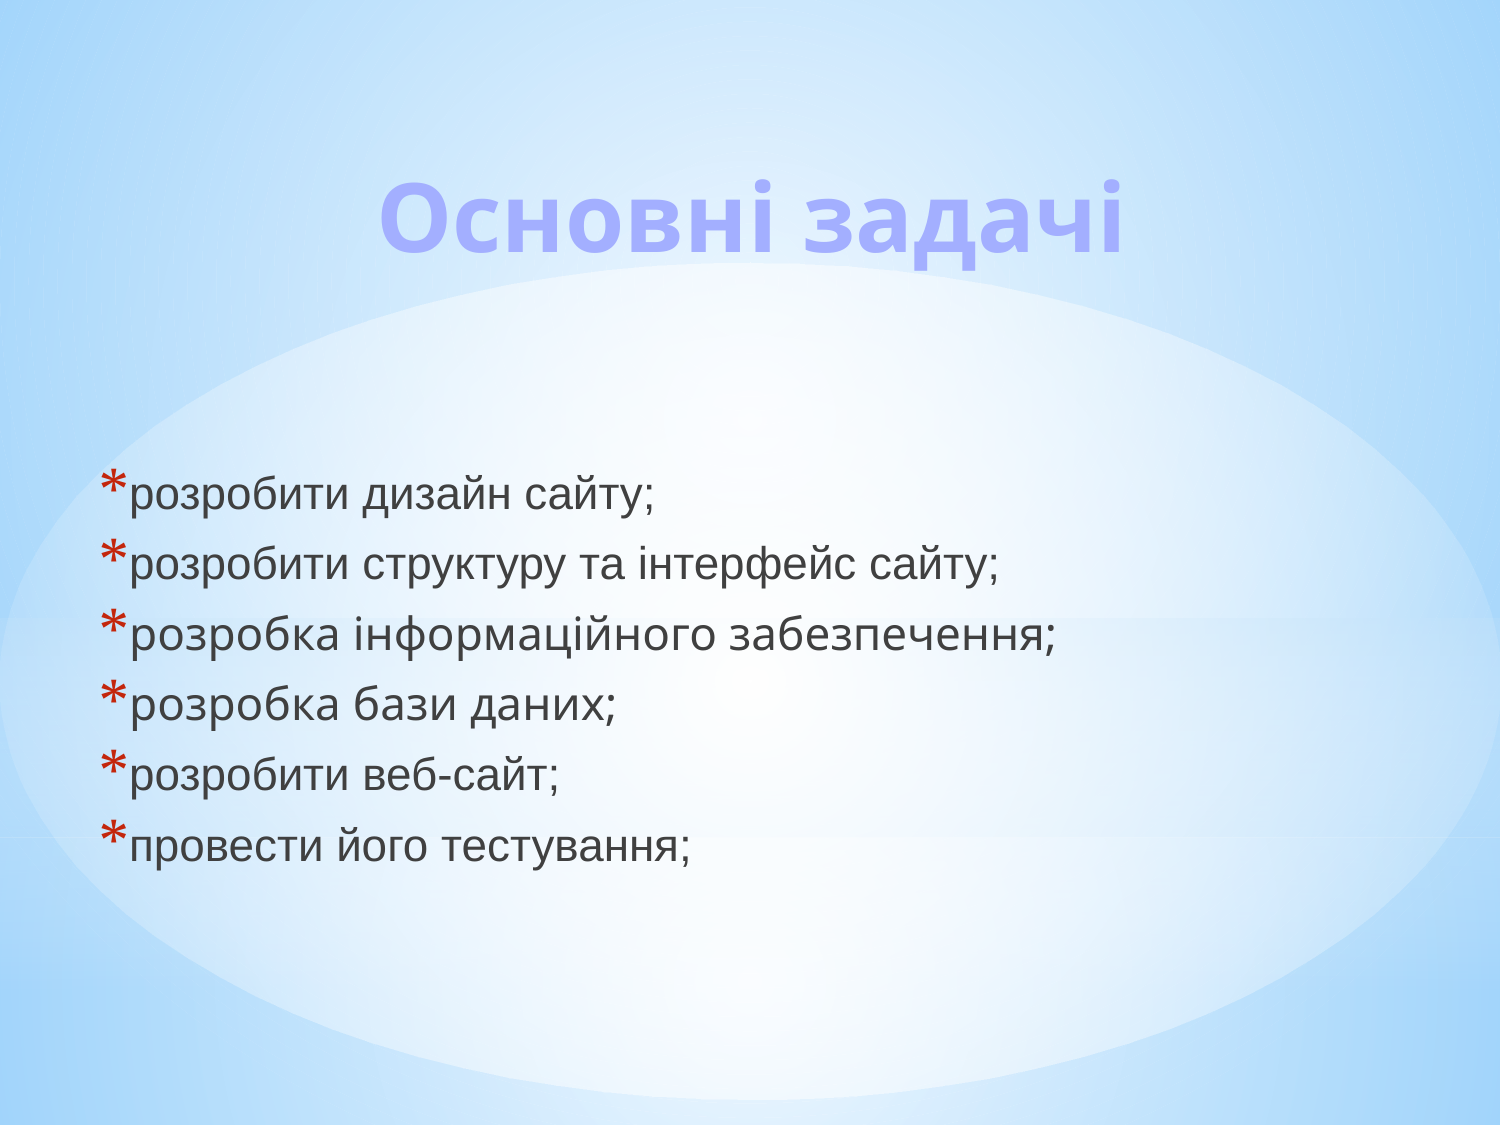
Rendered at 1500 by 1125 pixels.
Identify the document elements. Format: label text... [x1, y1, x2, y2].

title Основні задачі [76, 149, 1427, 337]
list розробити дизайн сайту; розробити структуру та інтерфейс сайту; розробка інформаційного забезпечення; розробка бази даних; розробити веб-сайт; провести його тестування; [76, 456, 1427, 929]
